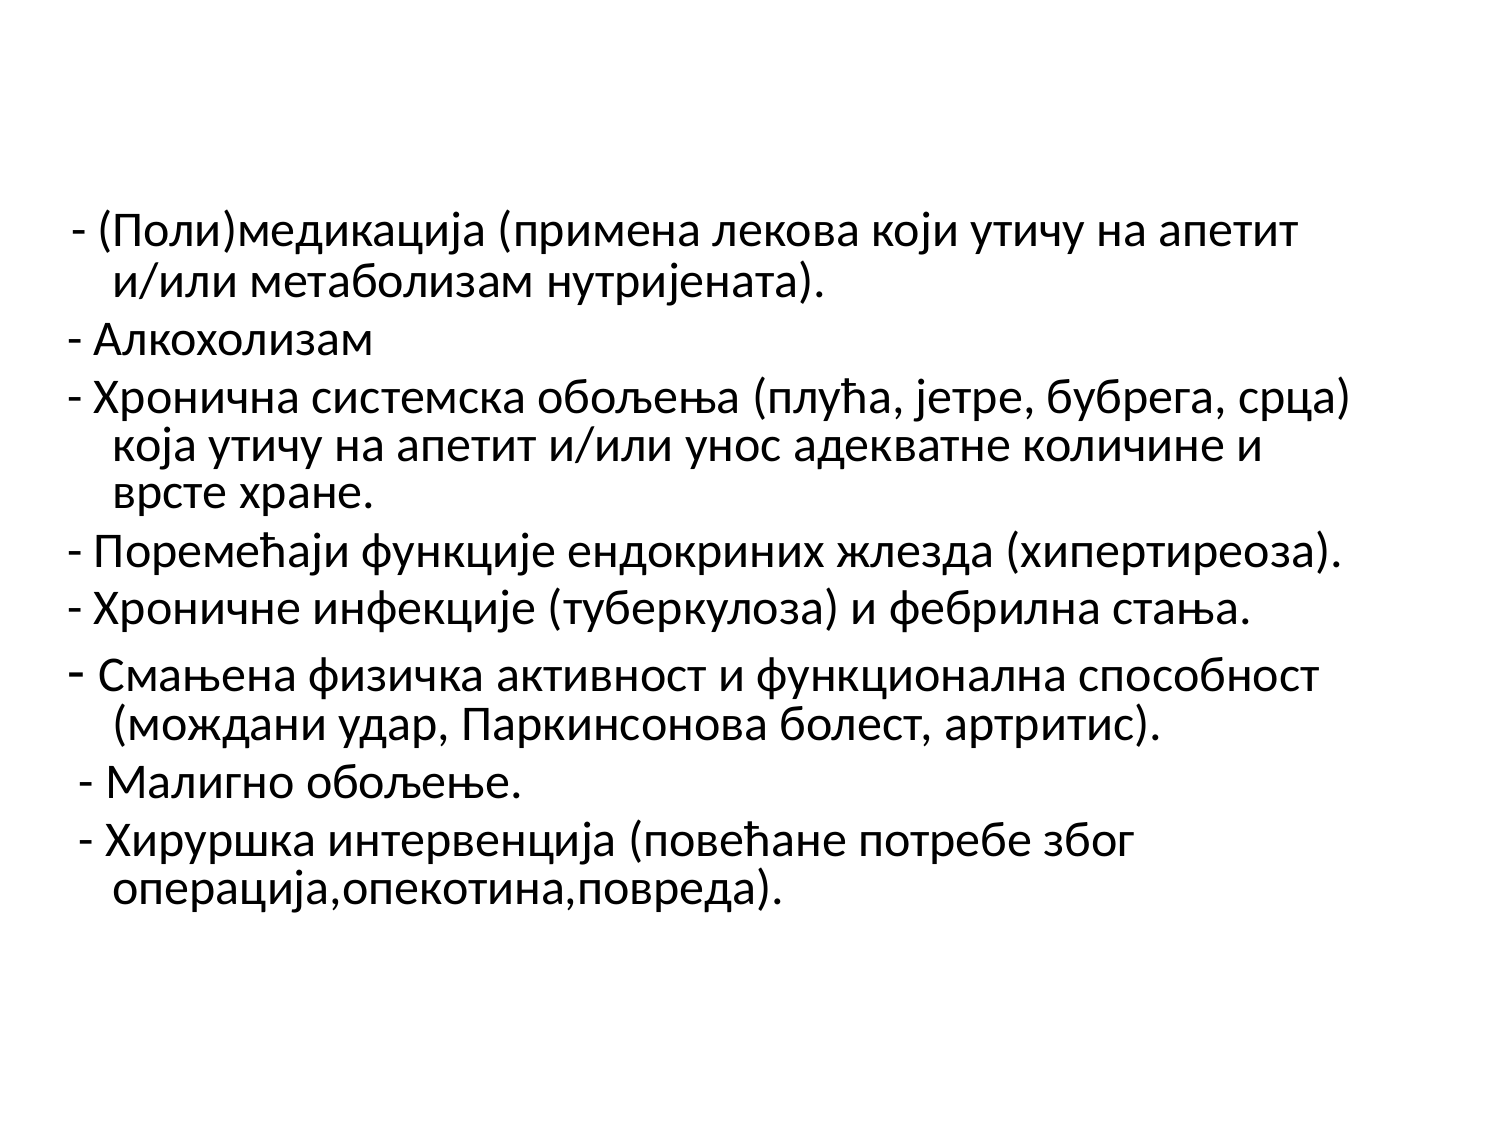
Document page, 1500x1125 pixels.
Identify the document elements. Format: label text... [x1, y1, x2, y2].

list - (Поли)медикација (примена лекова који утичу на апетит и/или метаболизам нутријената). - Алкохолизам - Хронична системска обољења (плућа, јетре, бубрега, срца) која утичу на апетит и/или унос адекватне количине и врсте хране. - Поремећаји функције ендокриних жлезда (хипертиреоза). - Хроничне инфекције (туберкулоза) и фебрилна стања. - Смањена физичка активност и функционална способност (мождани удар, Паркинсонова болест, артритис). - Малигно обољење. - Хируршка интервенција (повећане потребе због операција,опекотина,повреда). [41, 187, 1392, 1125]
